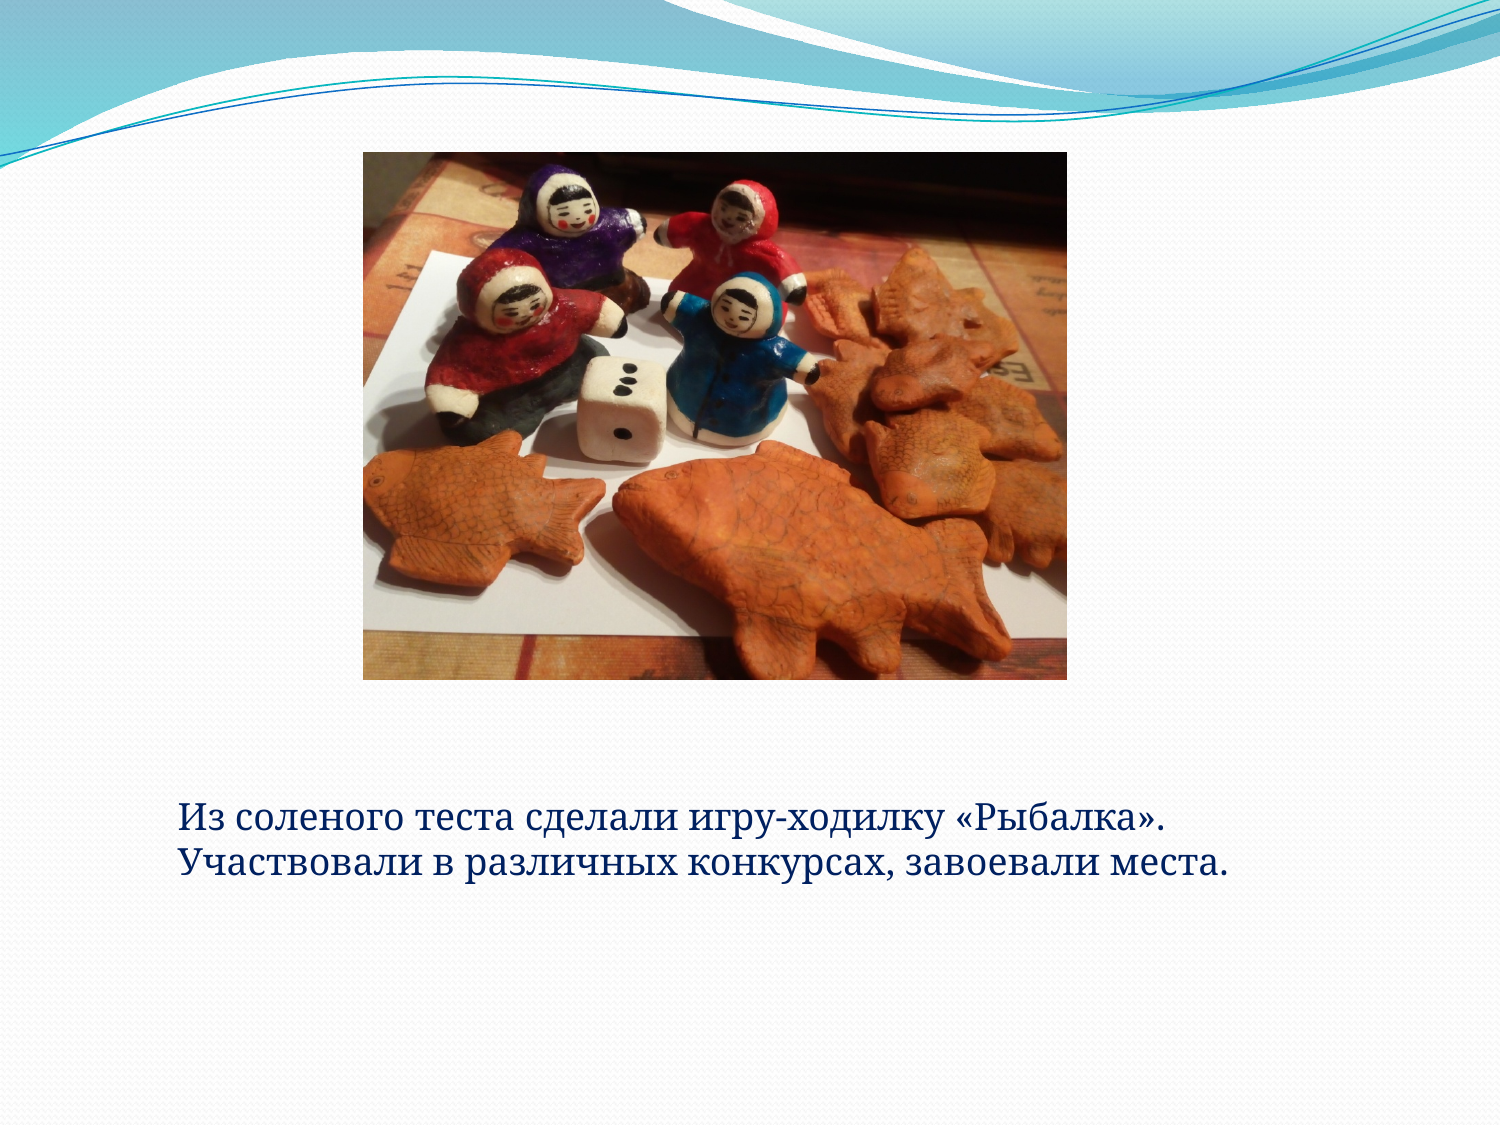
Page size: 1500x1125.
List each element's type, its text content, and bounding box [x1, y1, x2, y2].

picture [362, 152, 1067, 680]
text_box Из соленого теста сделали игру-ходилку «Рыбалка». Участвовали в различных конкурсах, завоевали места. [162, 785, 1245, 890]
